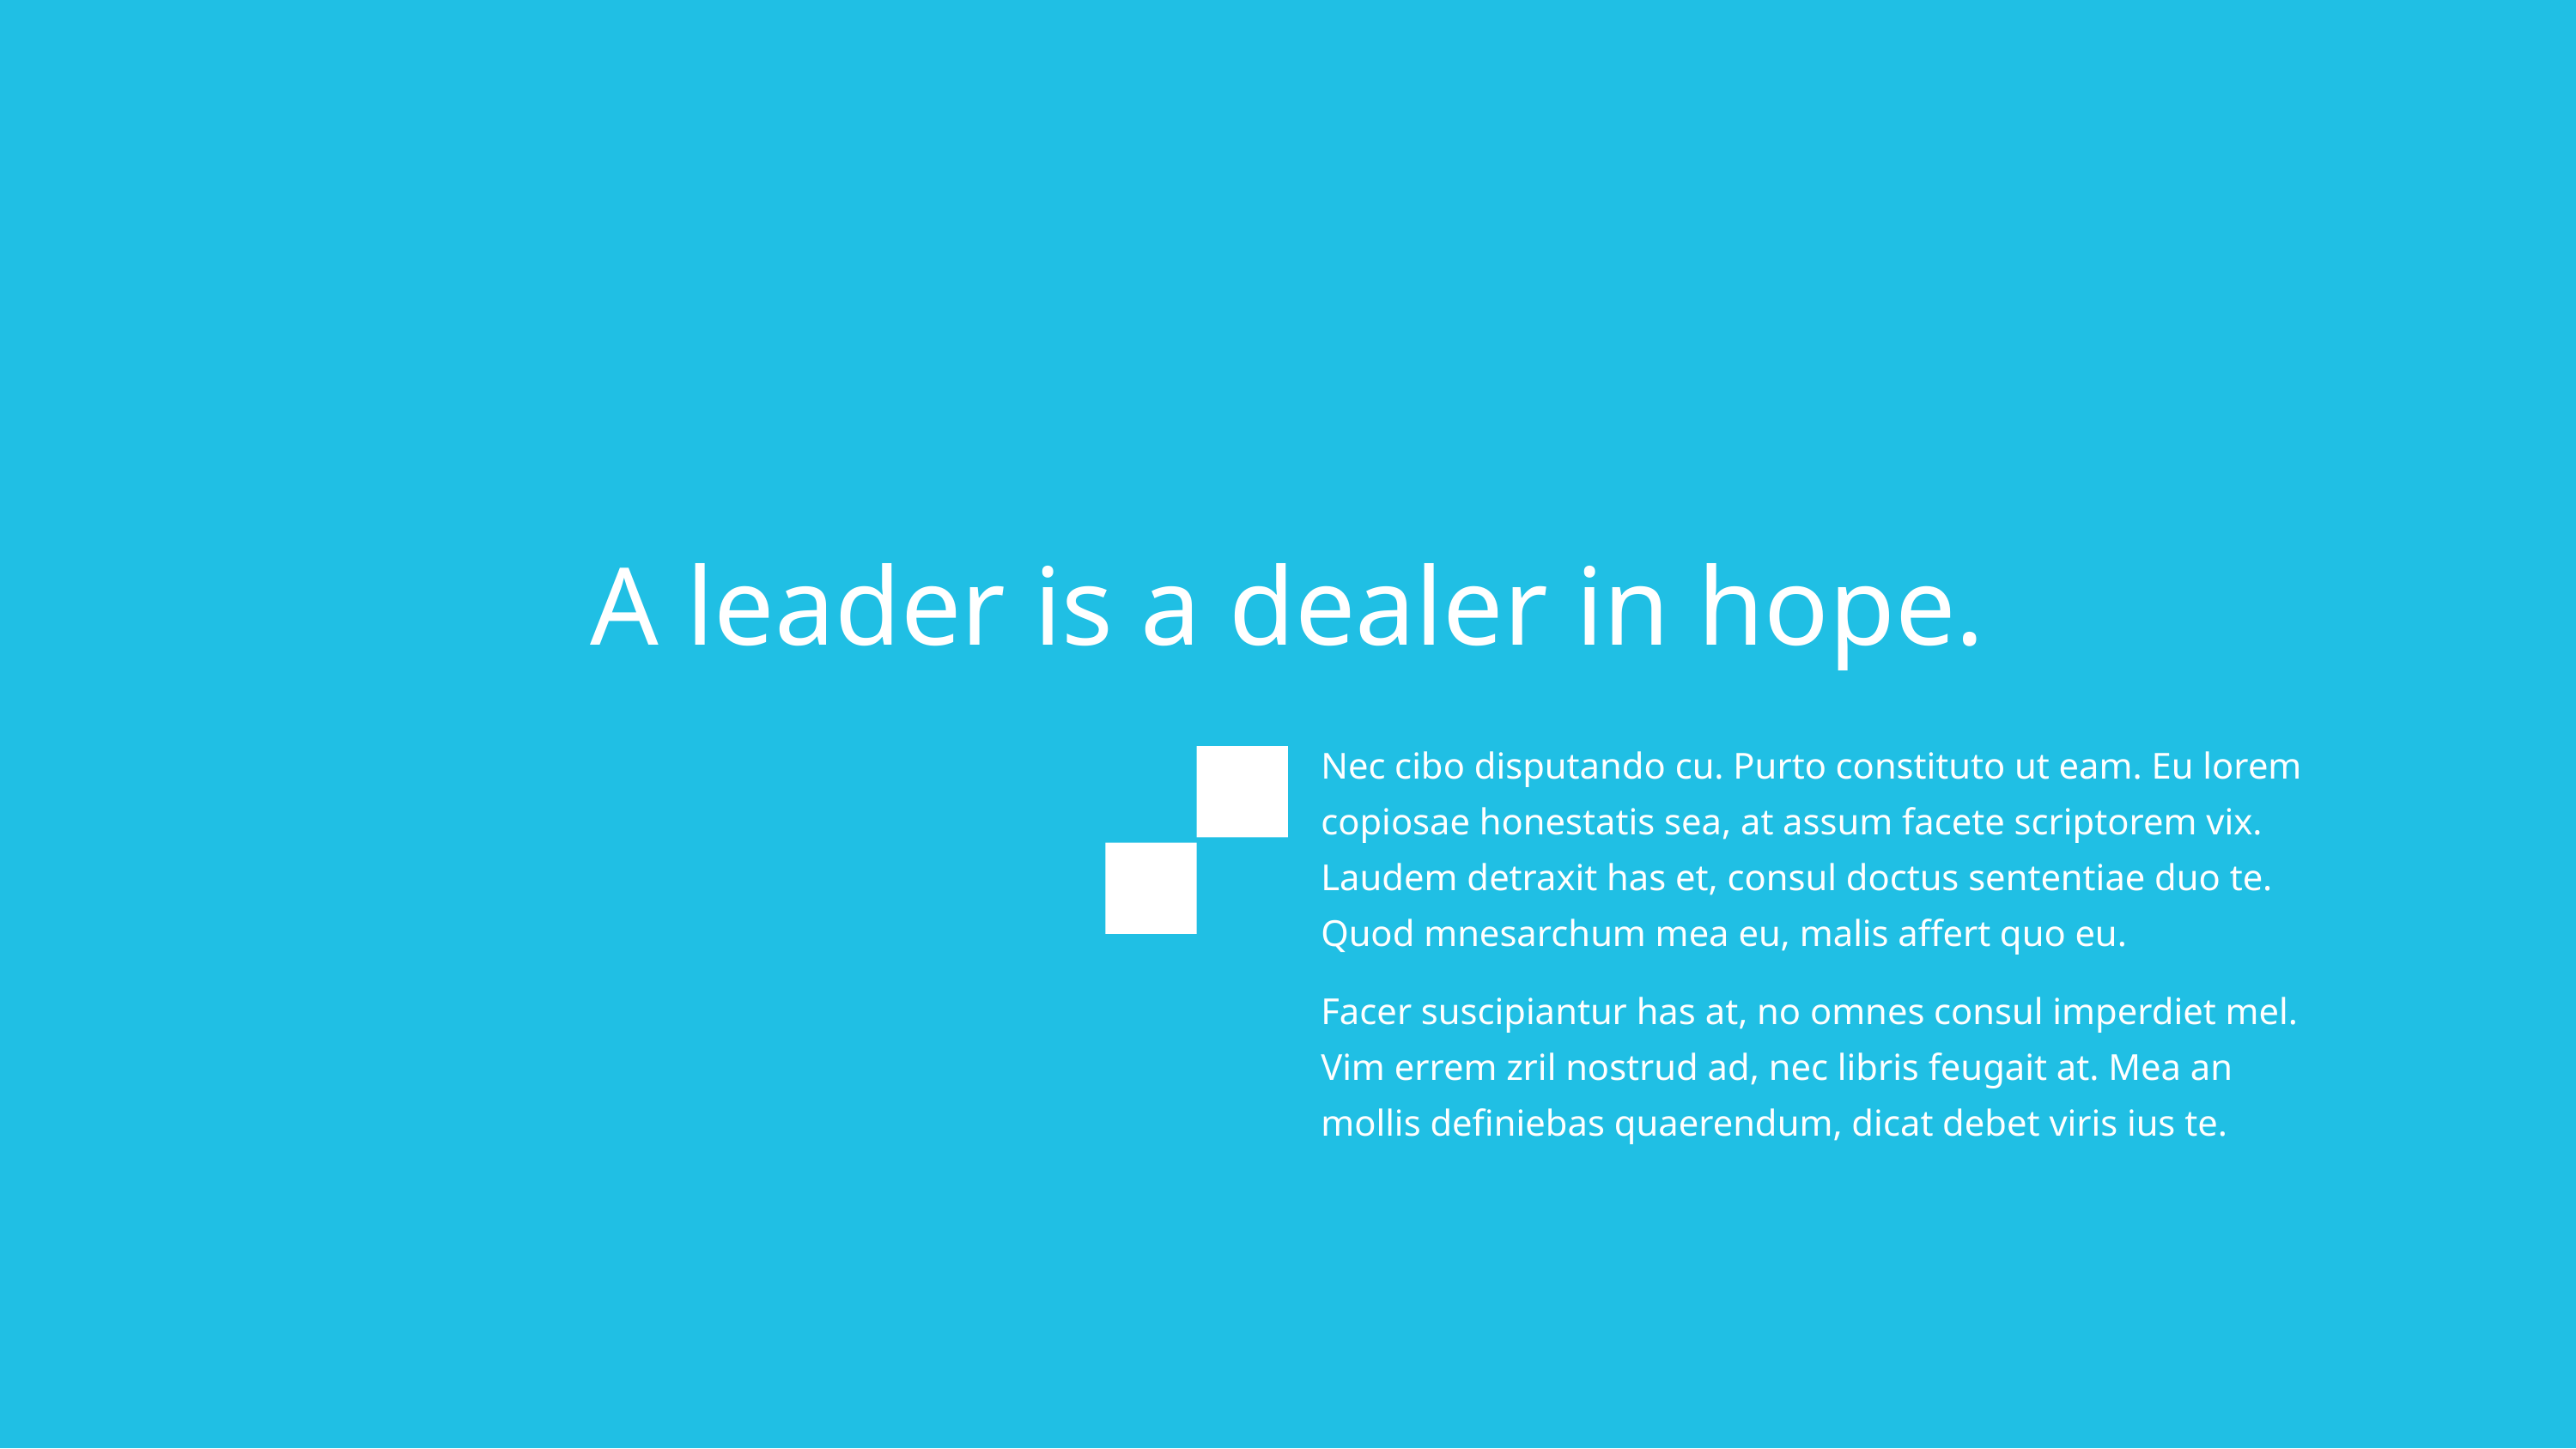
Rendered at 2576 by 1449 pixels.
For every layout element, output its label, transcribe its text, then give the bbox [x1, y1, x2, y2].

list A leader is a dealer in hope. [358, 222, 2218, 674]
list Nec cibo disputando cu. Purto constituto ut eam. Eu lorem copiosae honestatis sea, at assum facete scriptorem vix. Laudem detraxit has et, consul doctus sententiae duo te. Quod mnesarchum mea eu, malis affert quo eu. Facer suscipiantur has at, no omnes consul imperdiet mel. Vim errem zril nostrud ad, nec libris feugait at. Mea an mollis definiebas quaerendum, dicat debet viris ius te. [1308, 724, 2343, 1369]
